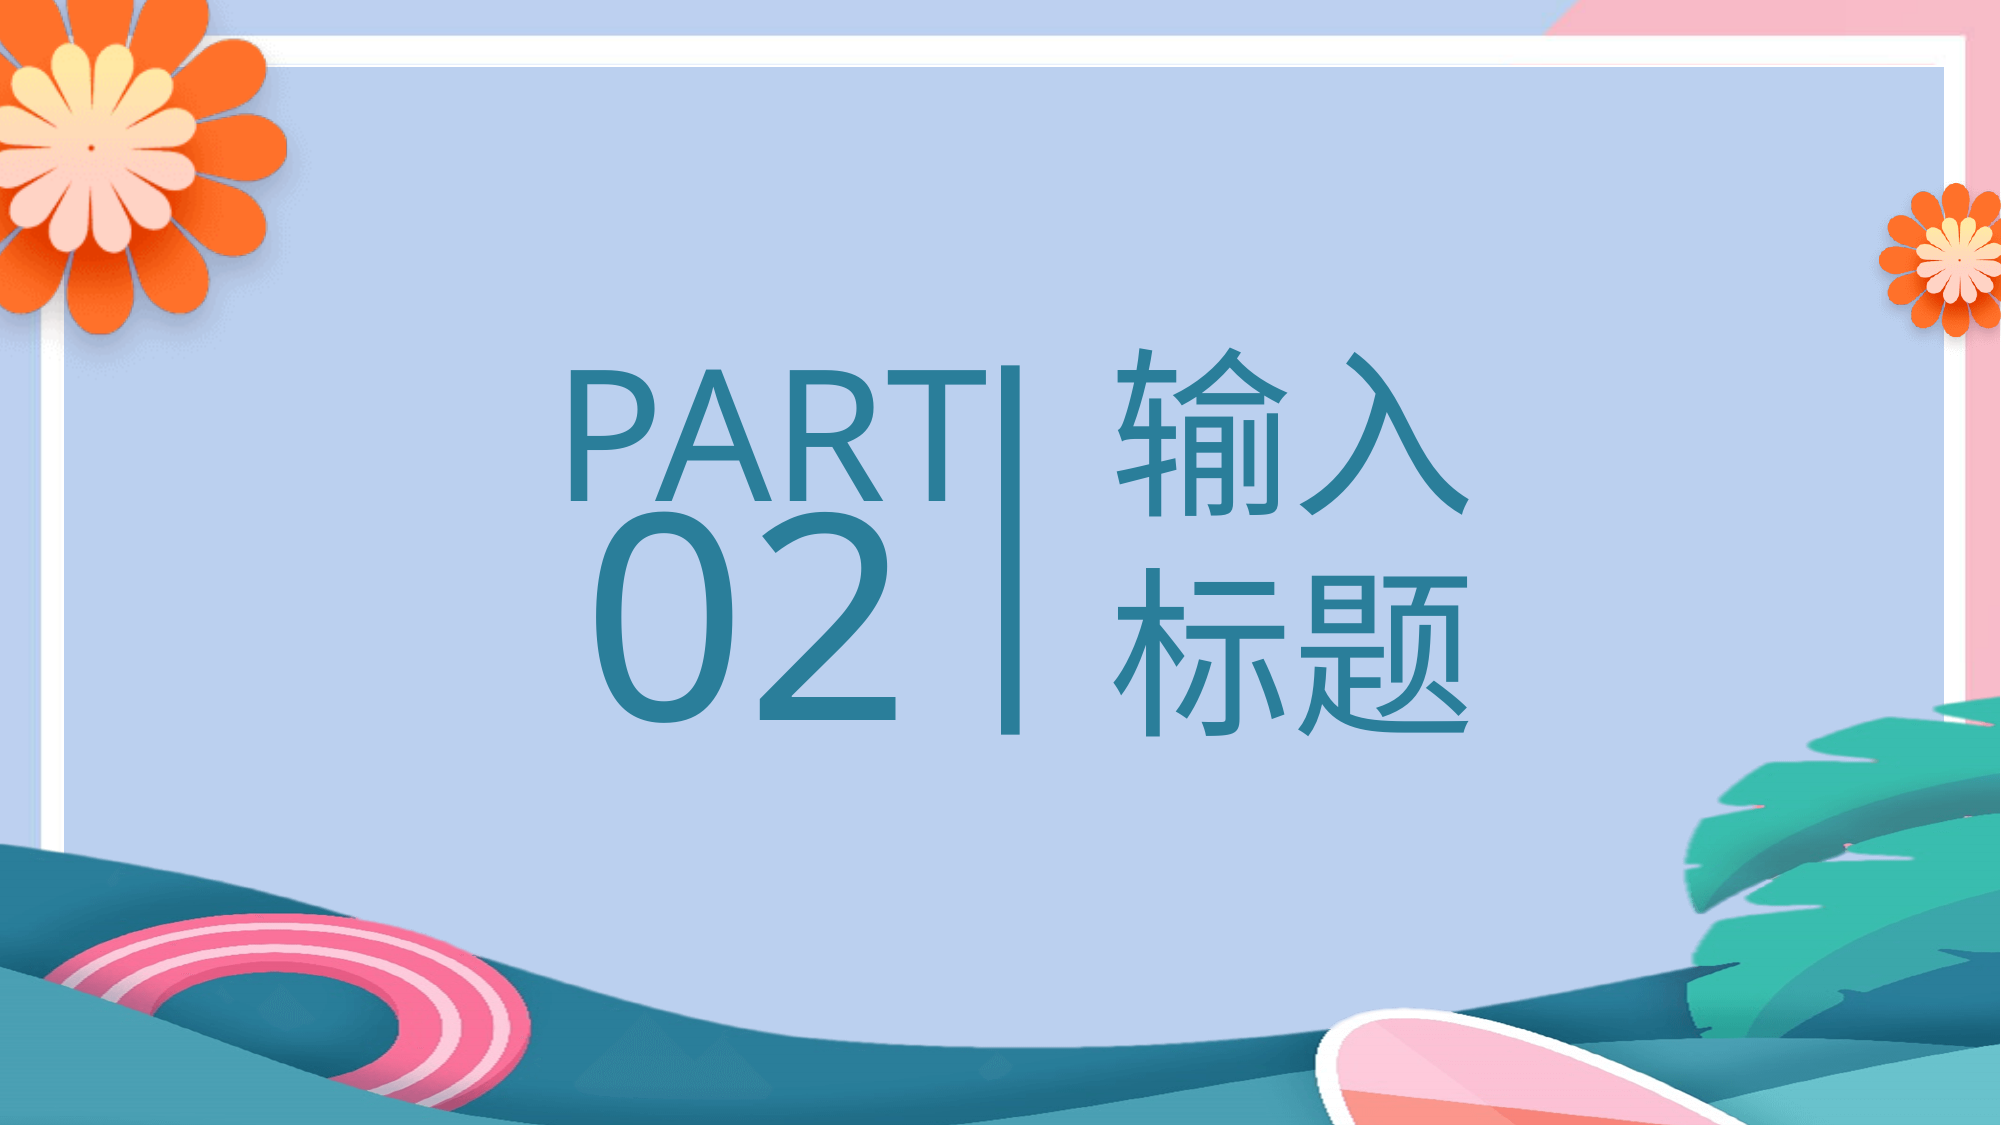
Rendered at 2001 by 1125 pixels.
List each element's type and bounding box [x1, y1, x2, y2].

text_box [0, 0, 2000, 686]
picture [1820, 160, 2001, 369]
text_box [537, 311, 1513, 789]
picture [0, 686, 2000, 1125]
picture [0, 0, 429, 414]
